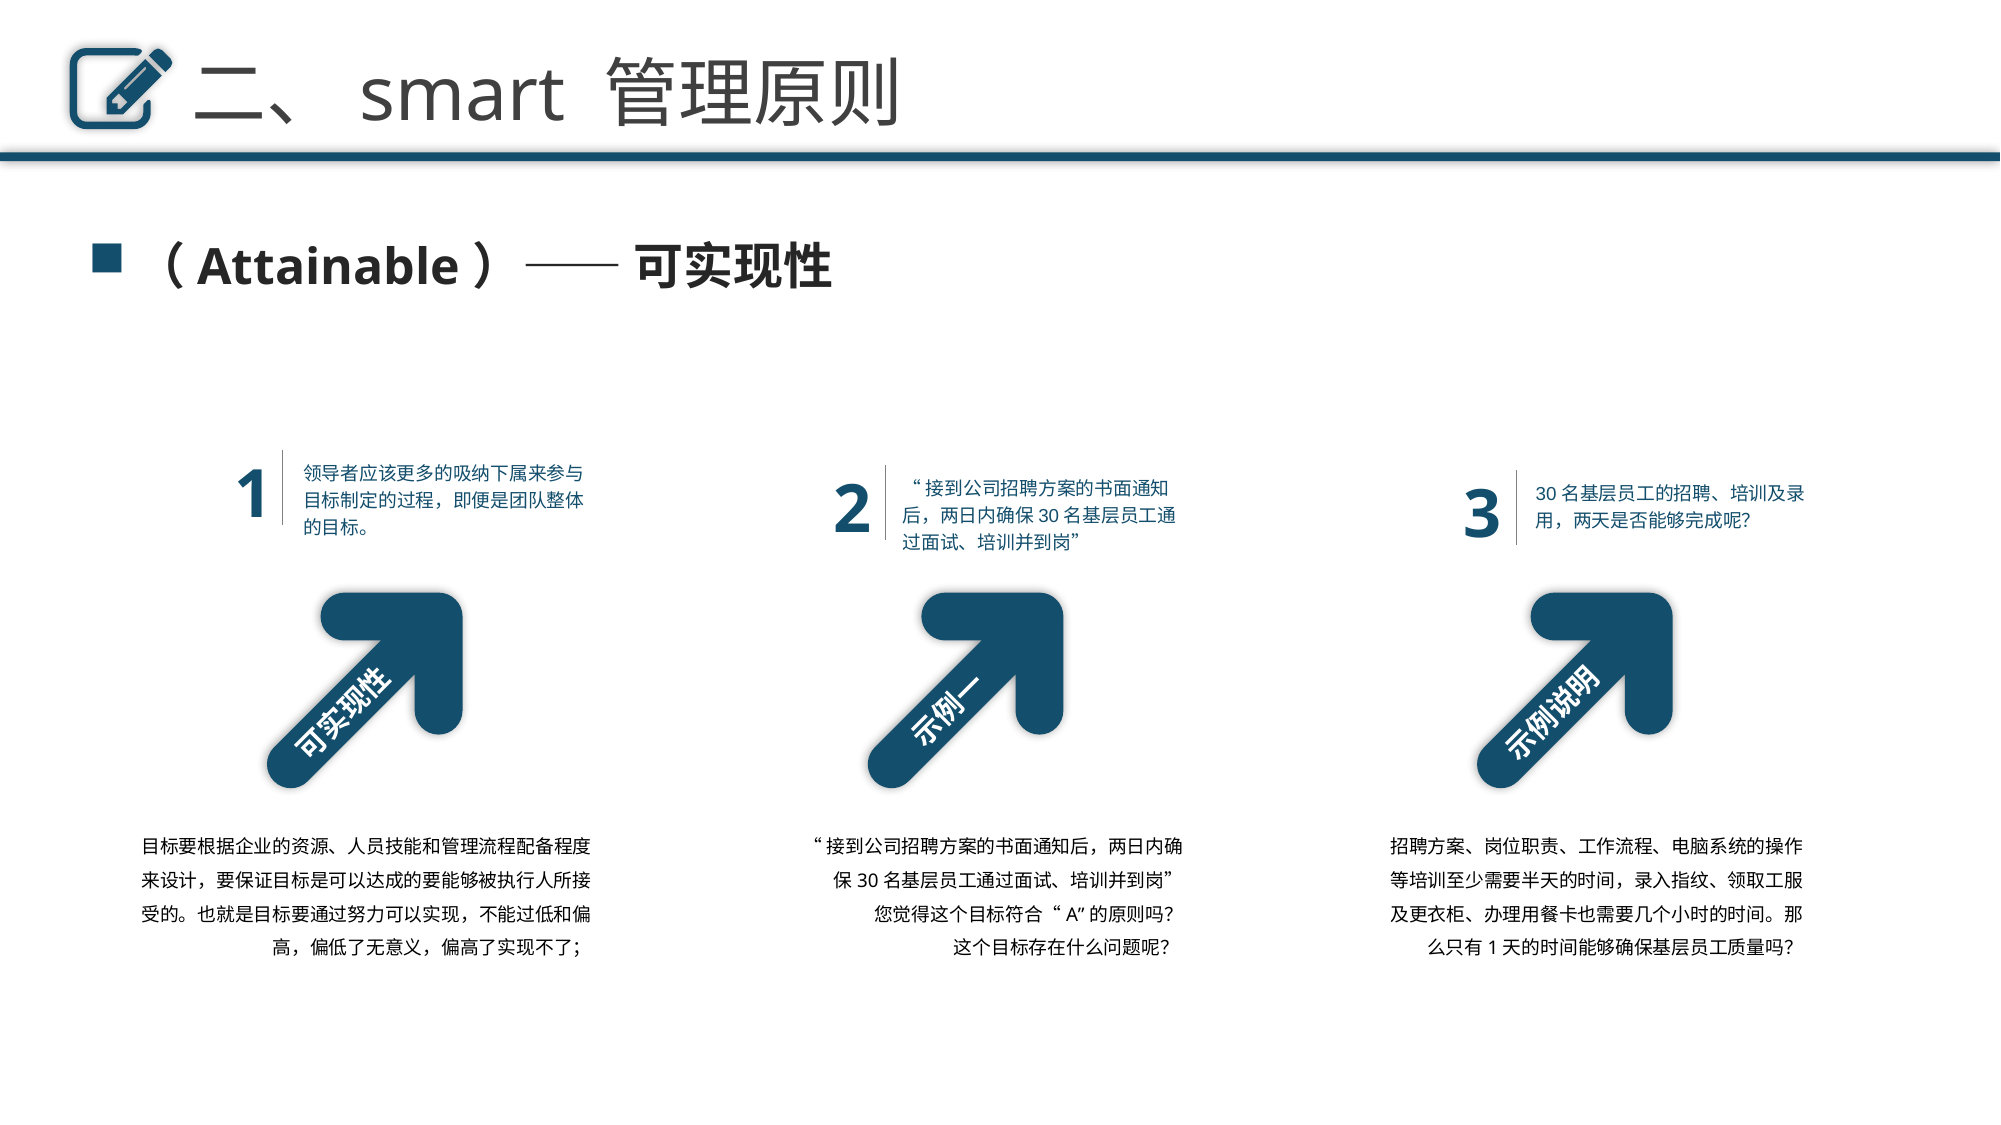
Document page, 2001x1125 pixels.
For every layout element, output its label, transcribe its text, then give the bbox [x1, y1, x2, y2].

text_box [867, 592, 1064, 789]
text_box 目标要根据企业的资源、人员技能和管理流程配备程度来设计，要保证目标是可以达成的要能够被执行人所接受的。也就是目标要通过努力可以实现，不能过低和偏高，偏低了无意义，偏高了实现不了； [120, 815, 607, 967]
text_box 领导者应该更多的吸纳下属来参与目标制定的过程，即便是团队整体的目标。 [288, 449, 601, 546]
text_box [148, 48, 173, 72]
text_box “接到公司招聘方案的书面通知后，两日内确保30名基层员工通过面试、培训并到岗” [887, 464, 1201, 561]
text_box （Attainable）—— 可实现性 [73, 227, 849, 302]
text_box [266, 592, 463, 789]
text_box 二、smart 管理原则 [191, 45, 904, 136]
text_box 2 [833, 466, 872, 547]
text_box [1476, 592, 1673, 789]
text_box [106, 59, 162, 115]
text_box [69, 48, 151, 130]
text_box 招聘方案、岗位职责、工作流程、电脑系统的操作等培训至少需要半天的时间，录入指纹、领取工服及更衣柜、办理用餐卡也需要几个小时的时间。那么只有1天的时间能够确保基层员工质量吗？ [1365, 815, 1818, 1000]
text_box [0, 151, 2000, 162]
text_box “接到公司招聘方案的书面通知后，两日内确保30名基层员工通过面试、培训并到岗” 您觉得这个目标符合“A”的原则吗？ 这个目标存在什么问题呢？ [773, 815, 1198, 967]
text_box 3 [1463, 470, 1502, 551]
text_box 30名基层员工的招聘、培训及录用，两天是否能够完成呢？ [1520, 469, 1834, 539]
text_box 1 [234, 450, 273, 531]
